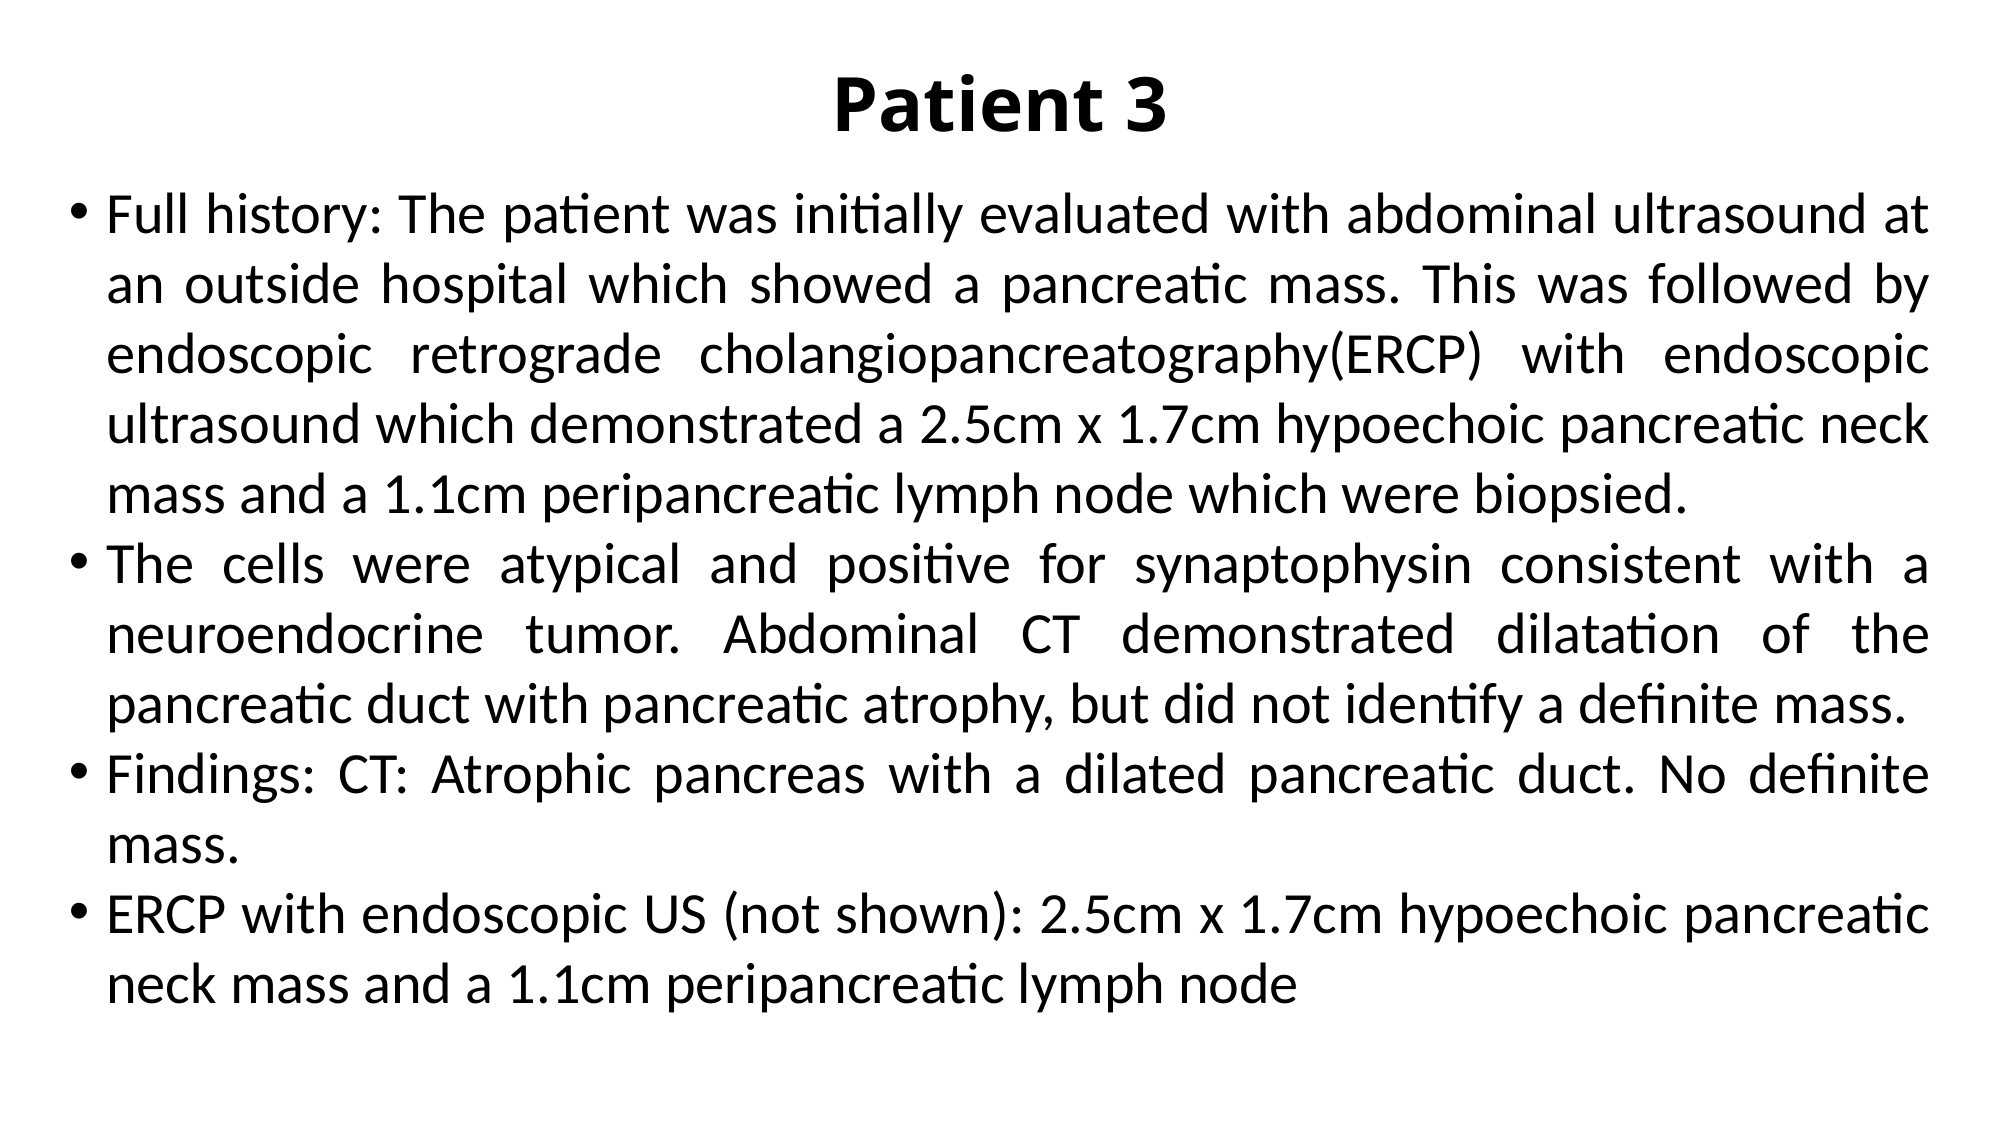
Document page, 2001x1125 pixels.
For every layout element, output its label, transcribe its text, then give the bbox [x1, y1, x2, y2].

title Patient 3 [137, 59, 1863, 156]
list Full history: The patient was initially evaluated with abdominal ultrasound at an outside hospital which showed a pancreatic mass. This was followed by endoscopic retrograde cholangiopancreatography(ERCP) with endoscopic ultrasound which demonstrated a 2.5cm x 1.7cm hypoechoic pancreatic neck mass and a 1.1cm peripancreatic lymph node which were biopsied. The cells were atypical and positive for synaptophysin consistent with a neuroendocrine tumor. Abdominal CT demonstrated dilatation of the pancreatic duct with pancreatic atrophy, but did not identify a definite mass. Findings: CT: Atrophic pancreas with a dilated pancreatic duct. No definite mass. ERCP with endoscopic US (not shown): 2.5cm x 1.7cm hypoechoic pancreatic neck mass and a 1.1cm peripancreatic lymph node [53, 168, 1947, 1085]
